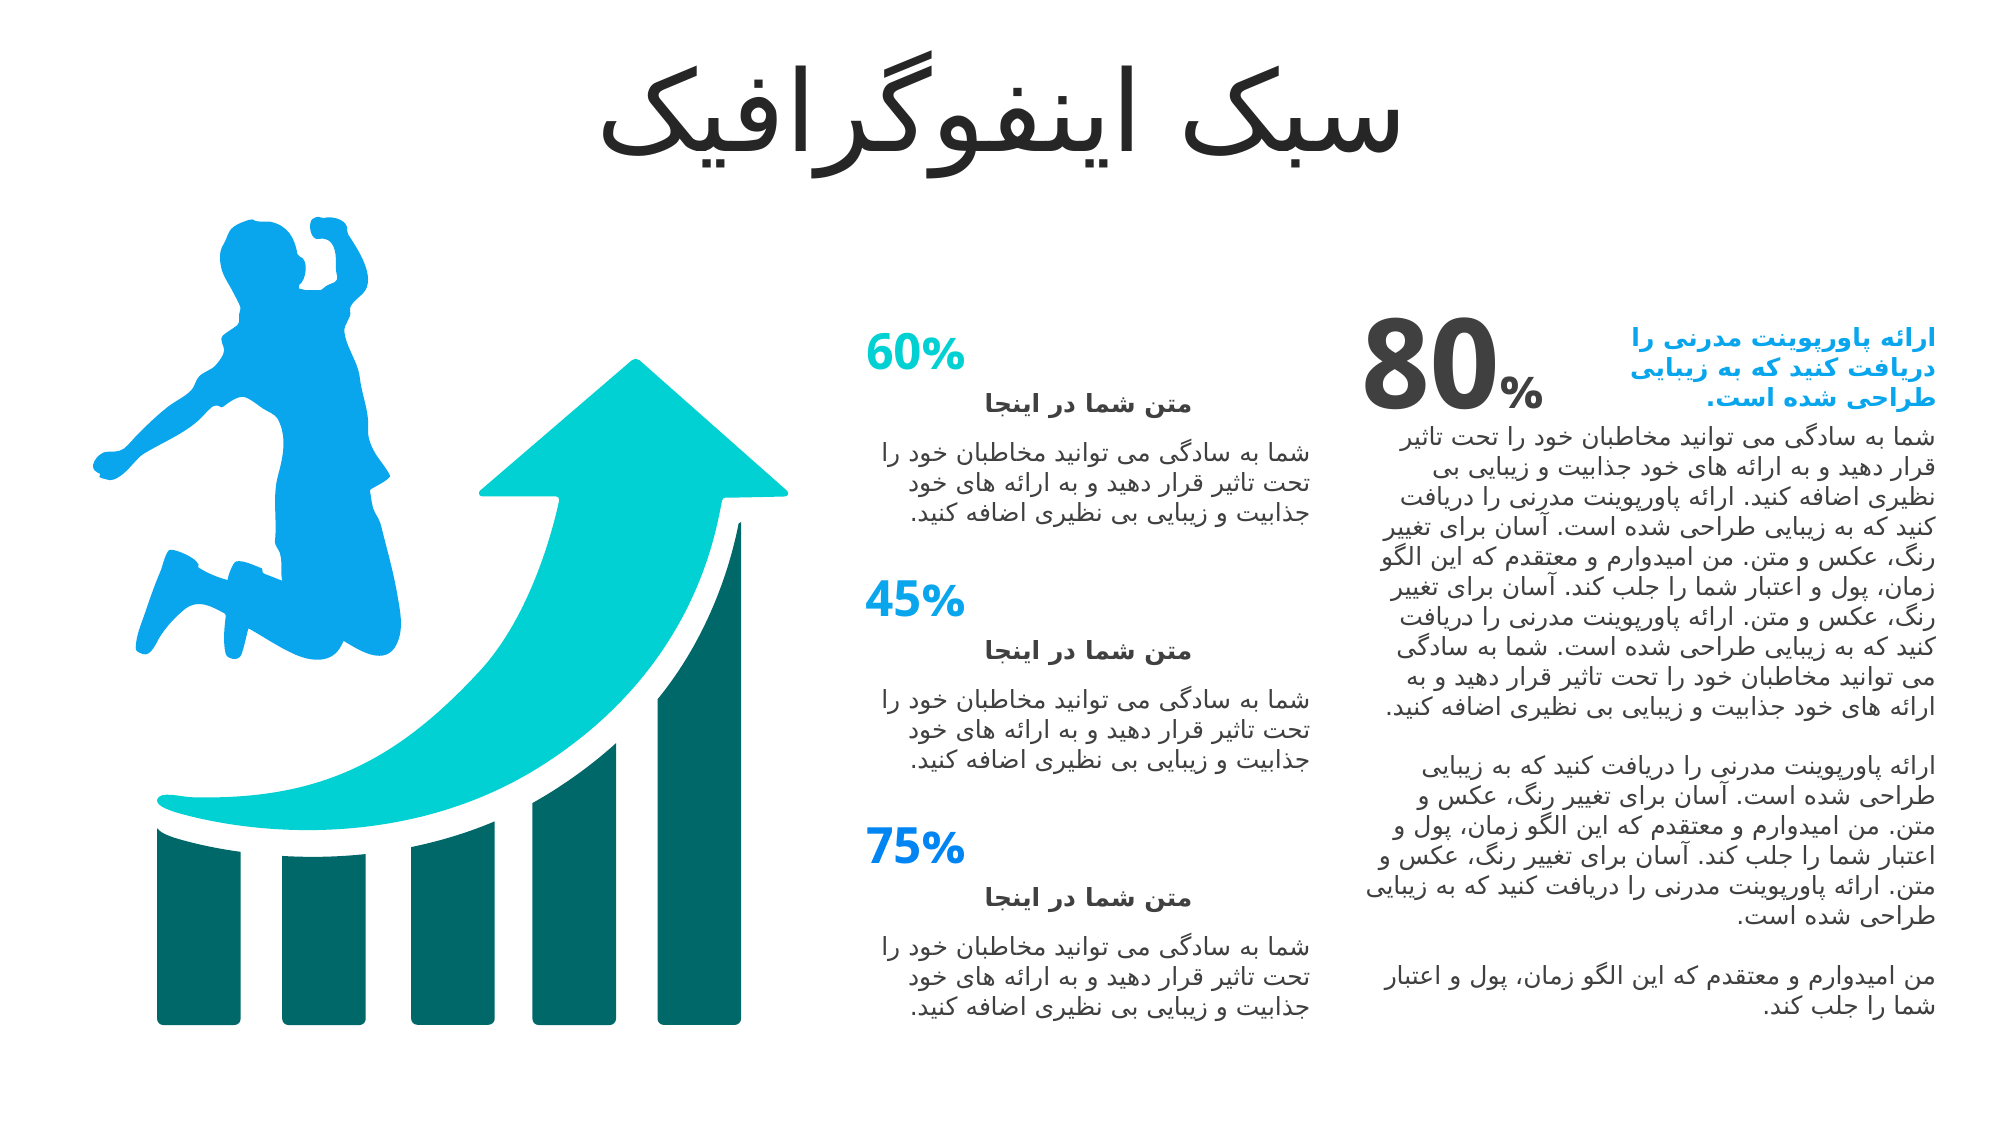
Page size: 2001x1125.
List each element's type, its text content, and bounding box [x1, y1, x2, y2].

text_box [157, 358, 789, 1026]
text_box 60% [843, 311, 989, 380]
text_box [843, 627, 1331, 783]
list سبک اینفوگرافیک [53, 55, 1952, 175]
text_box [93, 415, 157, 481]
text_box 75% [843, 806, 989, 874]
text_box 80% [1345, 276, 1561, 442]
text_box شما به سادگی می توانید مخاطبان خود را تحت تاثیر قرار دهید و به ارائه های خود جذابیت و زیبایی بی نظیری اضافه کنید. ارائه پاورپوینت مدرنی را دریافت کنید که به زیبایی طراحی شده است. آسان برای تغییر رنگ، عکس و متن. من امیدوارم و معتقدم که این الگو زمان، پول و اعتبار شما را جلب کند. آسان برای تغییر رنگ، عکس و متن. ارائه پاورپوینت مدرنی را دریافت کنید که به زیبایی طراحی شده است. شما به سادگی می توانید مخاطبان خود را تحت تاثیر قرار دهید و به ارائه های خود جذابیت و زیبایی بی نظیری اضافه کنید. ارائه پاورپوینت مدرنی را دریافت کنید که به زیبایی طراحی شده است. آسان برای تغییر رنگ، عکس و متن. من امیدوارم و معتقدم که این الگو زمان، پول و اعتبار شما را جلب کند. آسان برای تغییر رنگ، عکس و متن. ارائه پاورپوینت مدرنی را دریافت کنید که به زیبایی طراحی شده است. من امیدوارم و معتقدم که این الگو زمان، پول و اعتبار شما را جلب کند. [1350, 413, 1952, 1027]
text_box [843, 380, 1331, 536]
text_box ارائه پاورپوینت مدرنی را دریافت کنید که به زیبایی طراحی شده است. [1556, 314, 1952, 413]
text_box [219, 216, 369, 358]
text_box 45% [843, 558, 989, 627]
text_box [135, 579, 157, 655]
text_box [843, 874, 1331, 1030]
